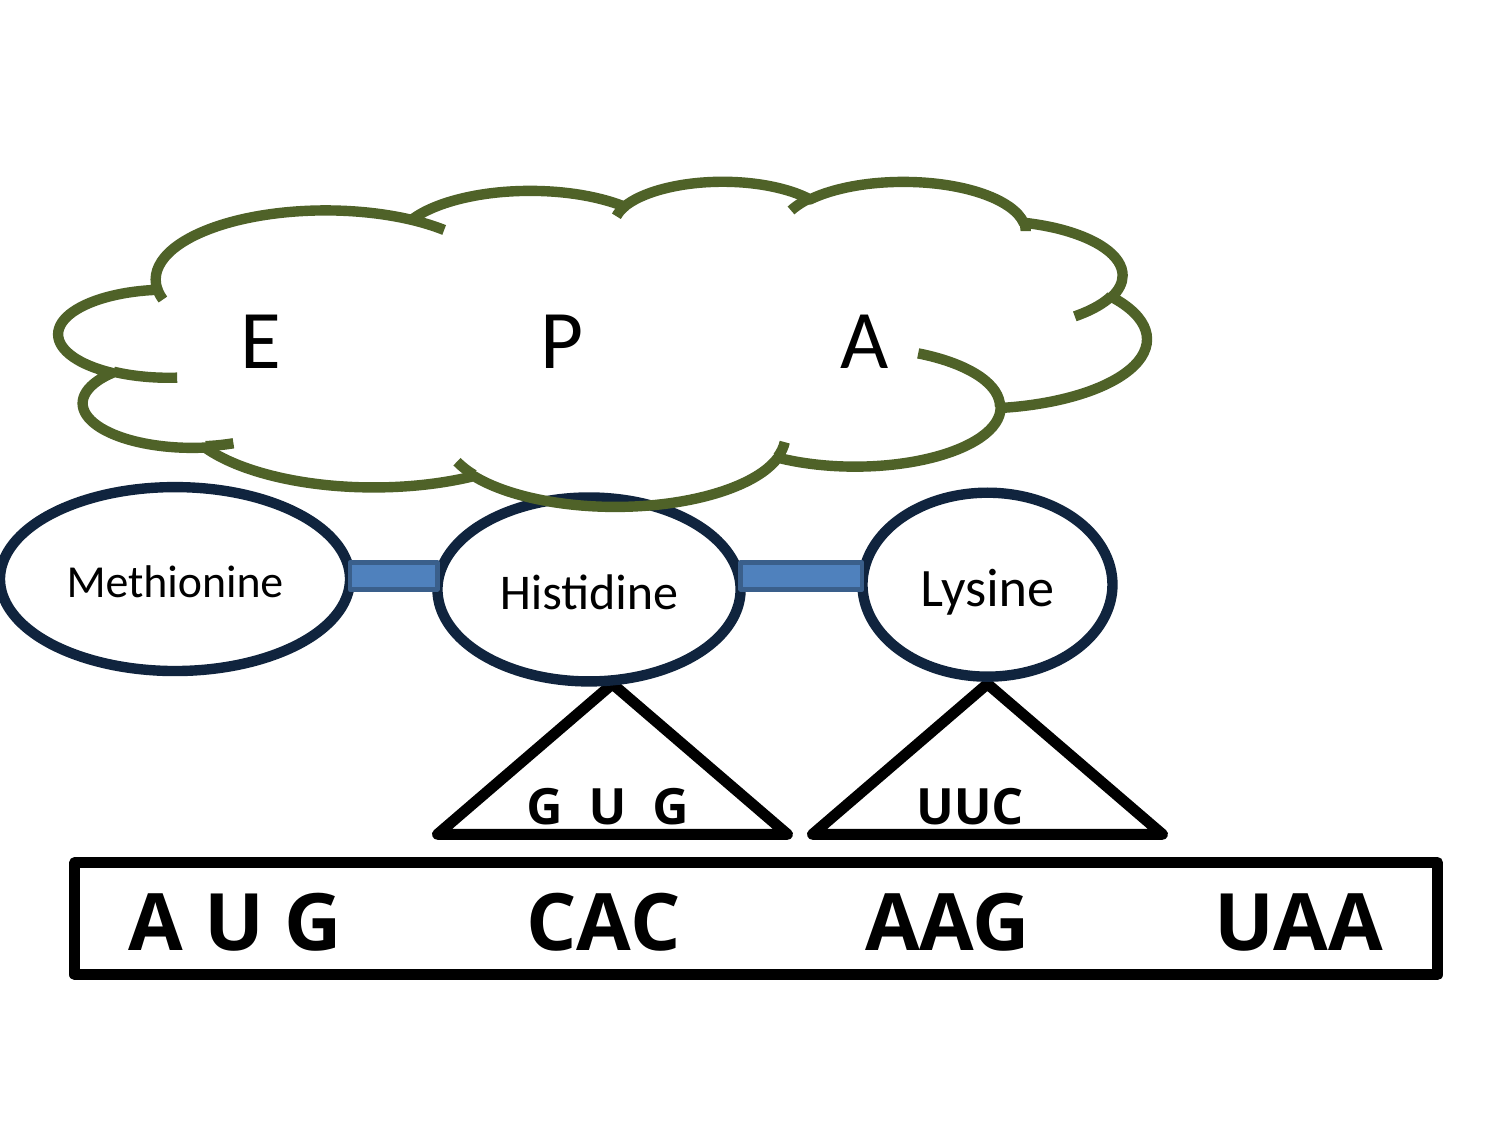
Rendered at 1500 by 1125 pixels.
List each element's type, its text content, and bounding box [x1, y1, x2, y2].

text_box UUC [810, 682, 1165, 837]
text_box Methionine [0, 484, 351, 674]
text_box Lysine [860, 490, 1115, 679]
text_box A U G CAC AAG UAA [73, 860, 1439, 977]
text_box G U G [435, 683, 790, 837]
text_box E P A [56, 179, 1150, 510]
text_box [348, 560, 440, 592]
text_box Histidine [435, 501, 743, 684]
text_box [738, 560, 864, 592]
